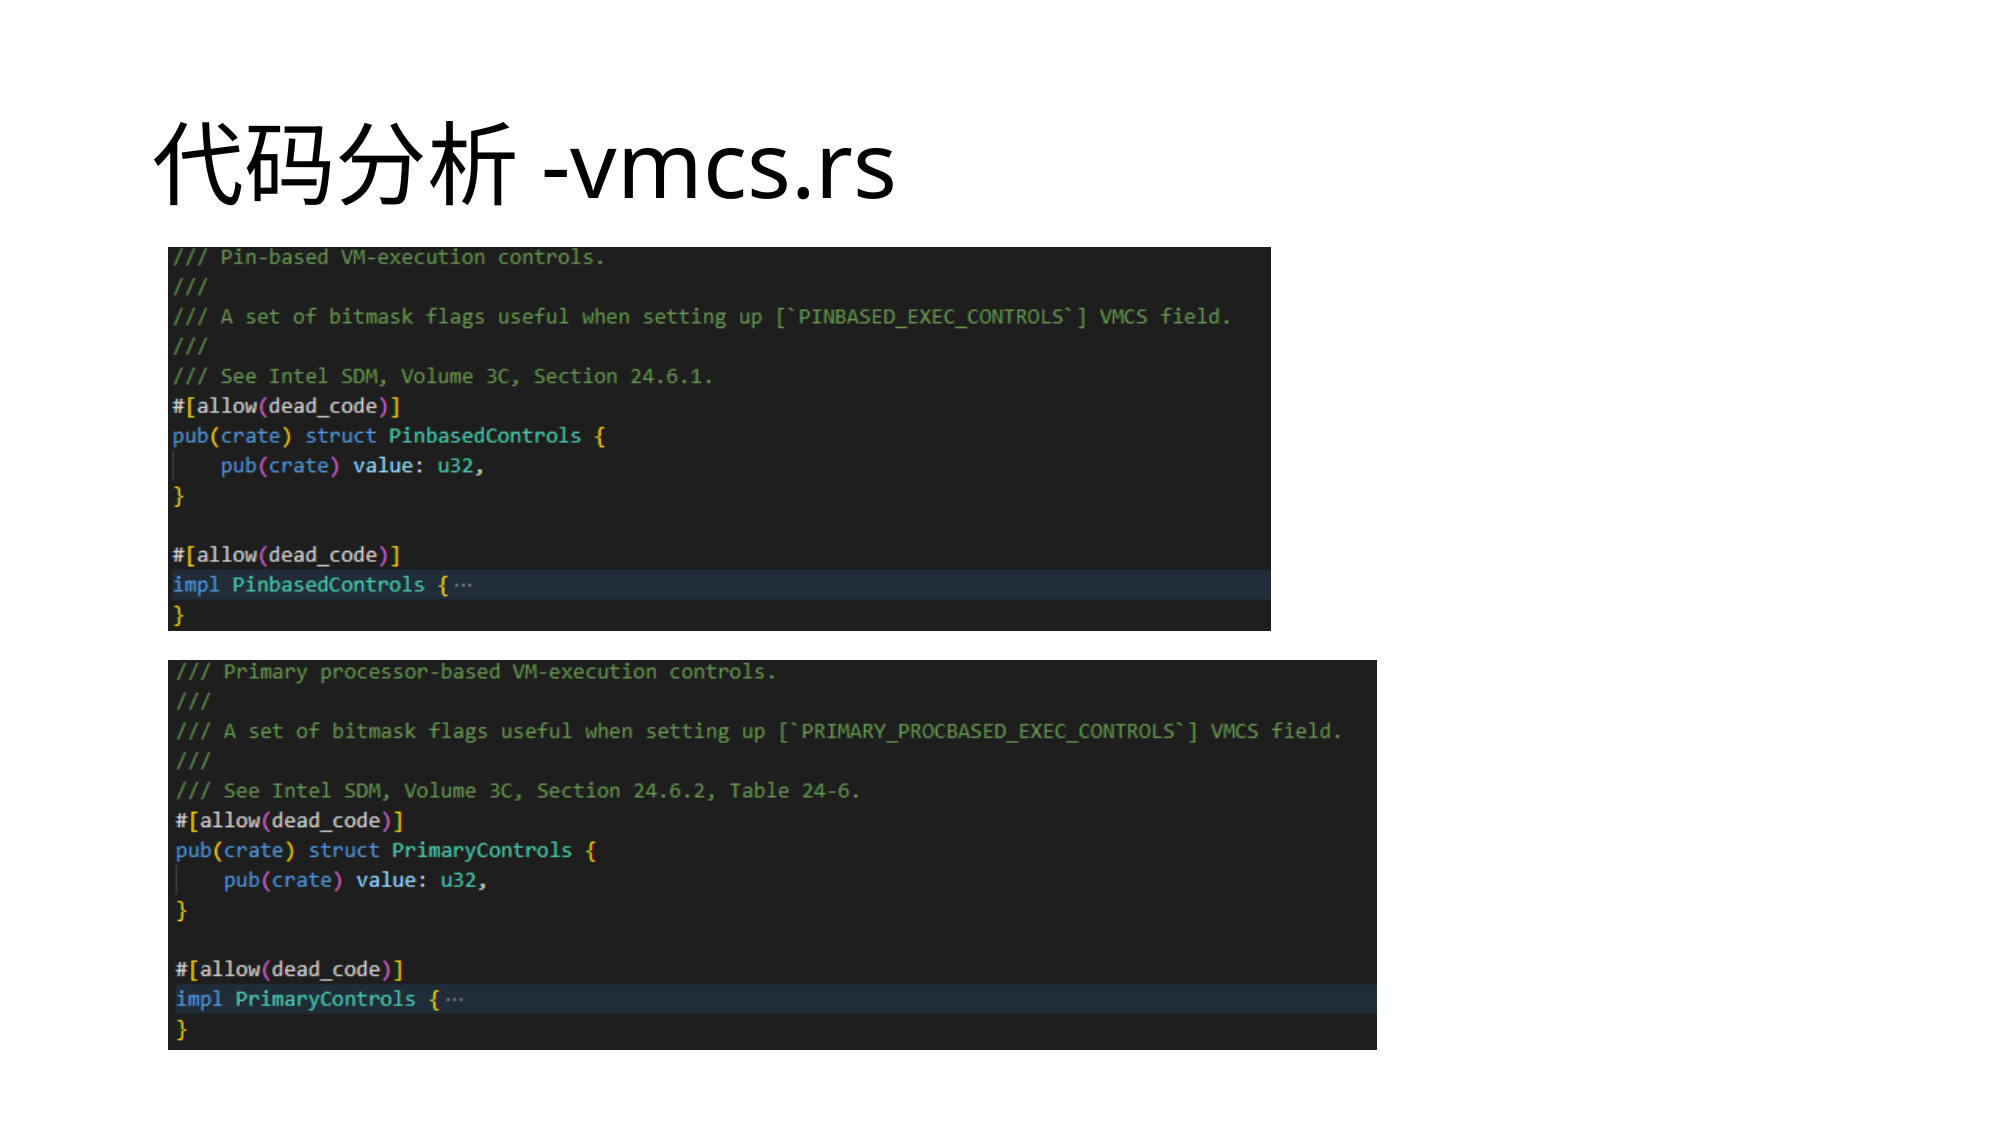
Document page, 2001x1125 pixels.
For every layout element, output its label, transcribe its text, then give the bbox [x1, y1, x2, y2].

picture [168, 660, 1377, 1050]
title 代码分析-vmcs.rs [137, 59, 1863, 278]
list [168, 247, 1271, 631]
